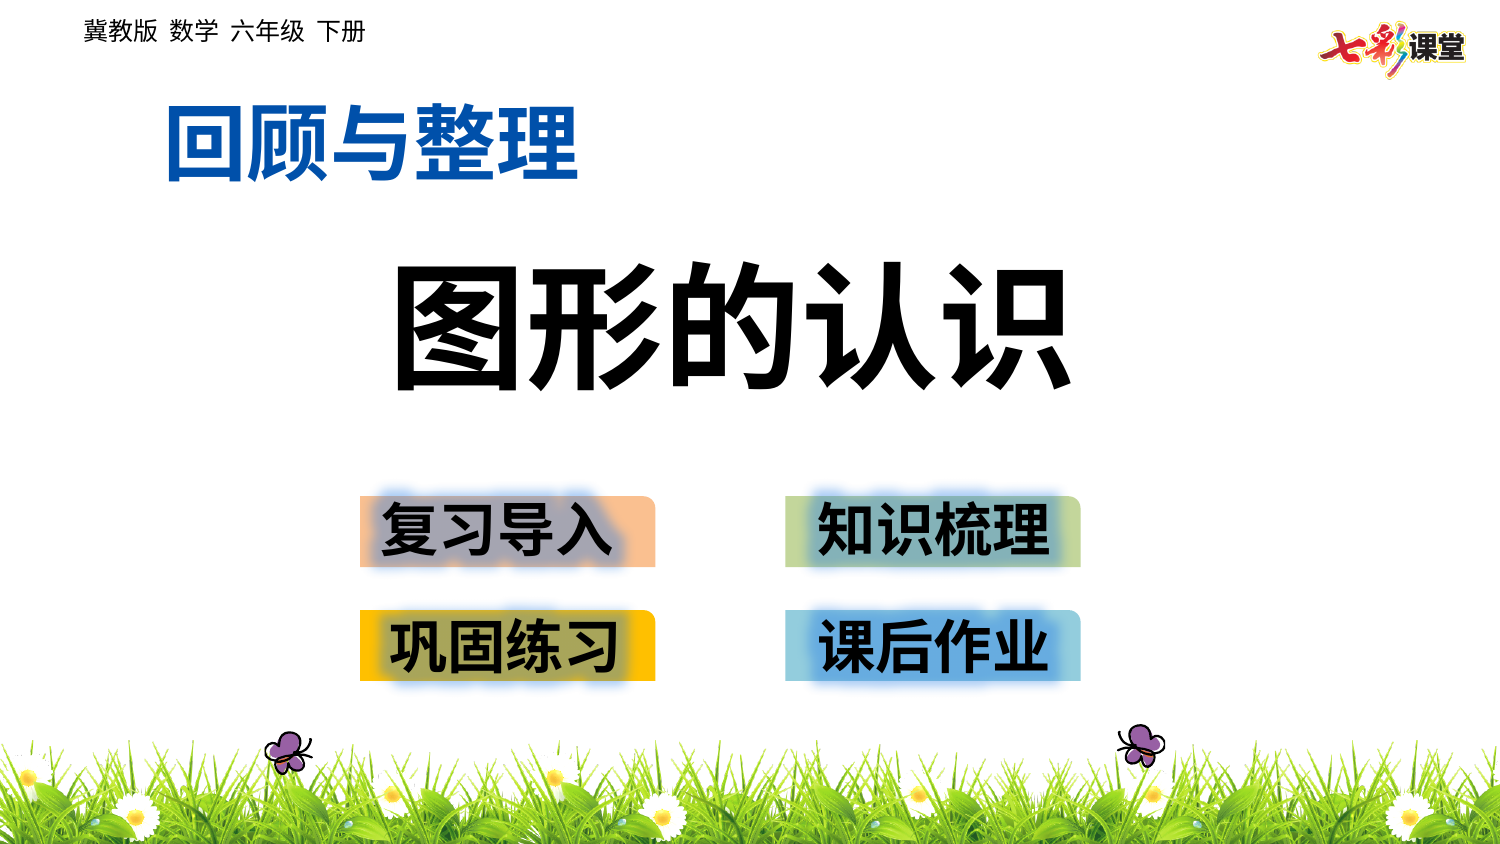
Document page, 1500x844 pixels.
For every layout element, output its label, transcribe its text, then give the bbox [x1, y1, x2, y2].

text_box [653, 497, 658, 570]
picture [0, 723, 1500, 844]
text_box 复习导入 [361, 481, 634, 575]
picture [1316, 20, 1468, 80]
text_box 知识梳理 [798, 481, 1071, 575]
text_box 回顾与整理 [152, 85, 592, 197]
text_box 课后作业 [798, 598, 1070, 693]
text_box 图形的认识 [377, 235, 1088, 412]
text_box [0, 0, 904, 70]
text_box 巩固练习 [370, 598, 642, 693]
